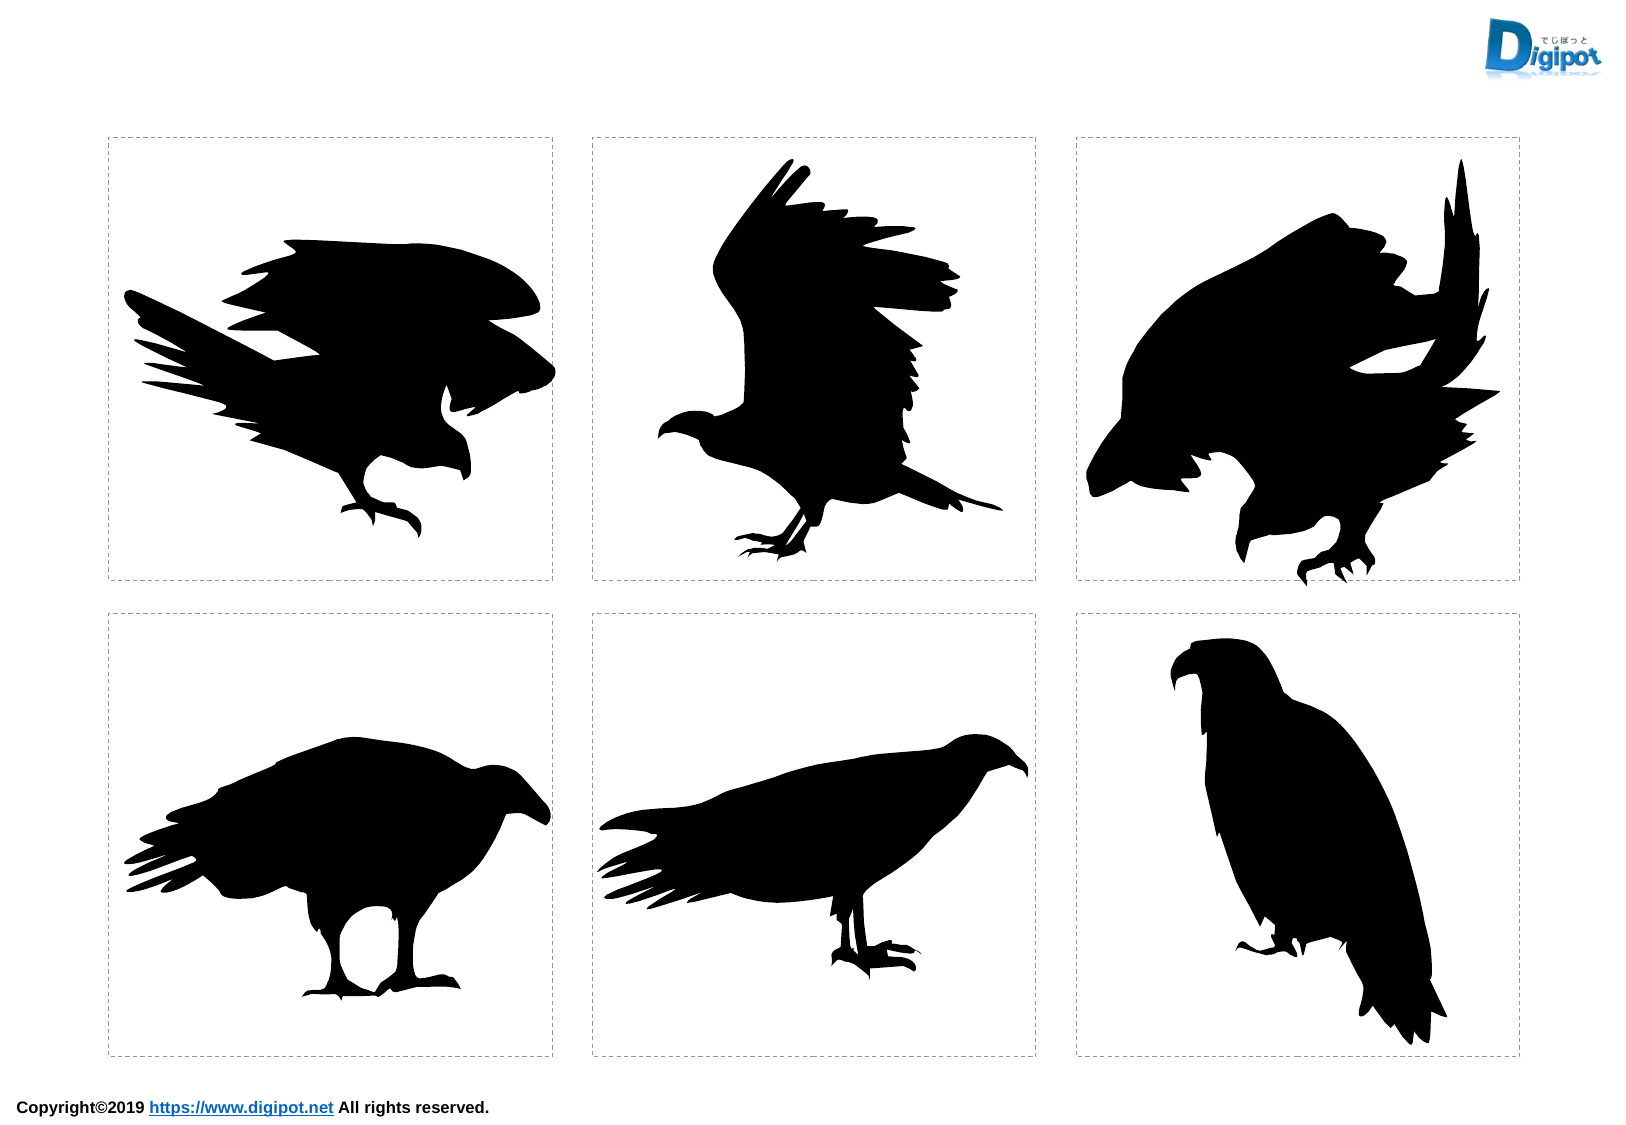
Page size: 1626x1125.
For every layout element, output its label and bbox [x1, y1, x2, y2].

text_box [657, 159, 1003, 562]
picture [1485, 18, 1602, 82]
text_box [124, 736, 551, 1001]
text_box [1086, 159, 1501, 587]
text_box [596, 734, 1029, 981]
text_box [1170, 638, 1448, 1045]
text_box [124, 239, 556, 539]
